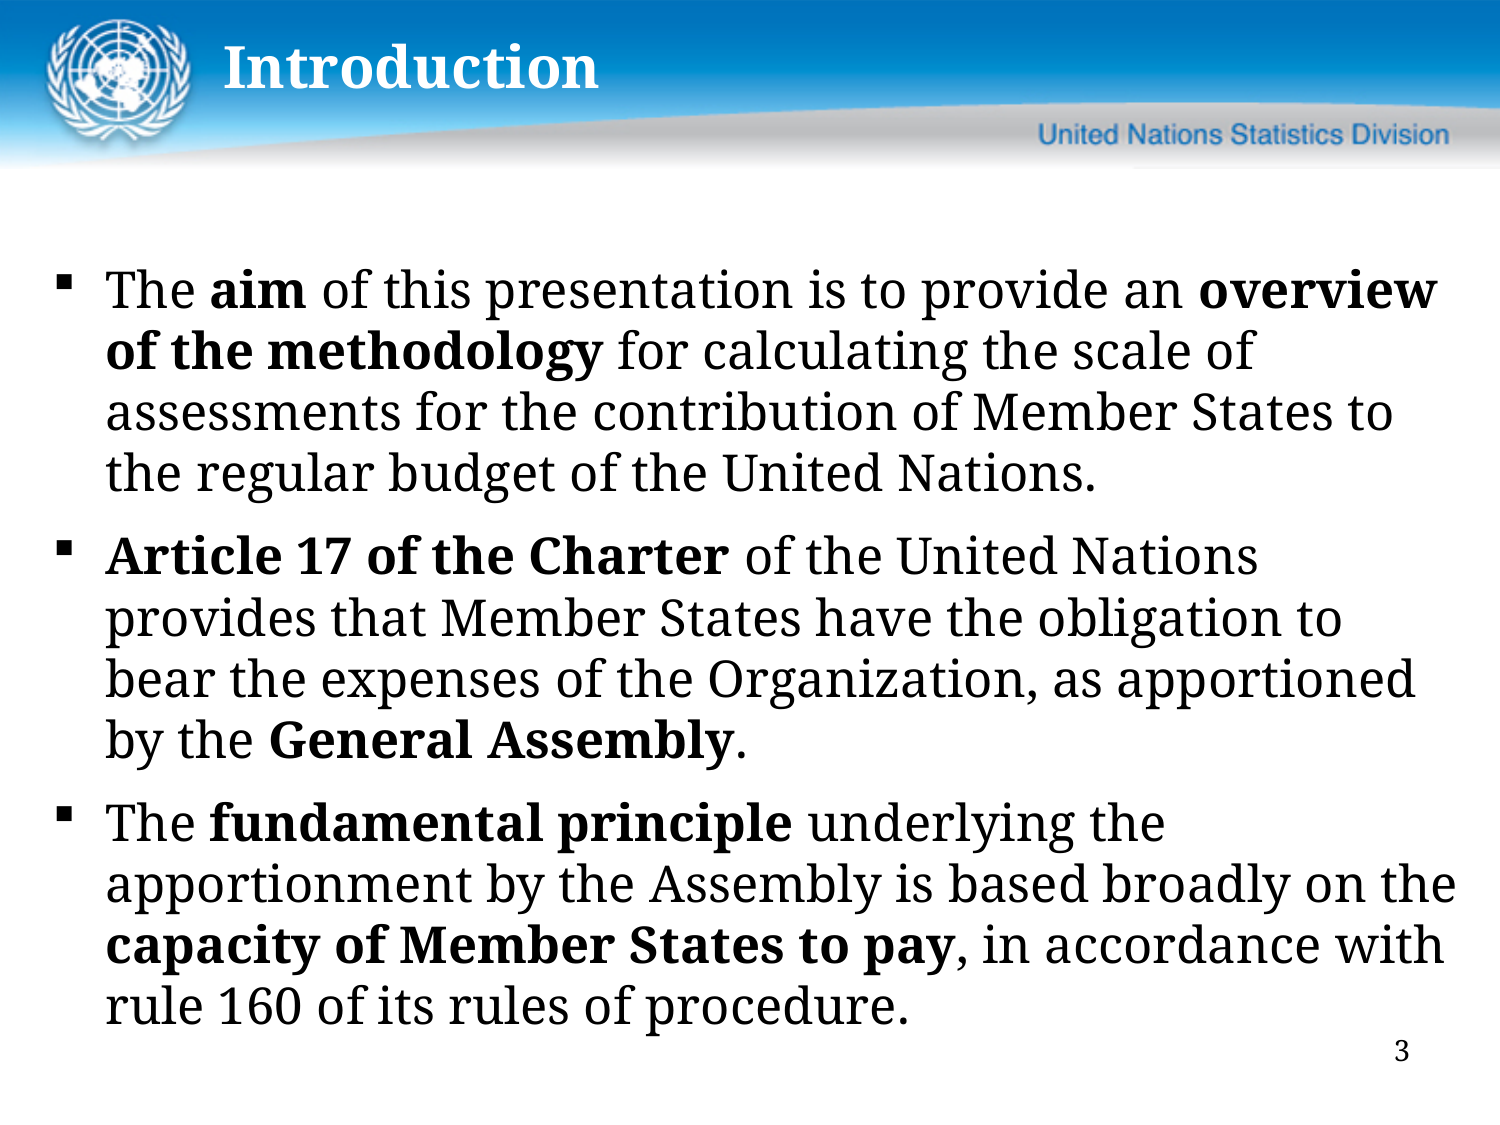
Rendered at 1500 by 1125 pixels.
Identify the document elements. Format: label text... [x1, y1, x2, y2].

slide_number 3 [1074, 1024, 1425, 1103]
list The aim of this presentation is to provide an overview of the methodology for calculating the scale of assessments for the contribution of Member States to the regular budget of the United Nations. Article 17 of the Charter of the United Nations provides that Member States have the obligation to bear the expenses of the Organization, as apportioned by the General Assembly. The fundamental principle underlying the apportionment by the Assembly is based broadly on the capacity of Member States to pay, in accordance with rule 160 of its rules of procedure. [37, 249, 1475, 1050]
text_box Introduction [208, 12, 1421, 118]
picture [0, 0, 1500, 169]
